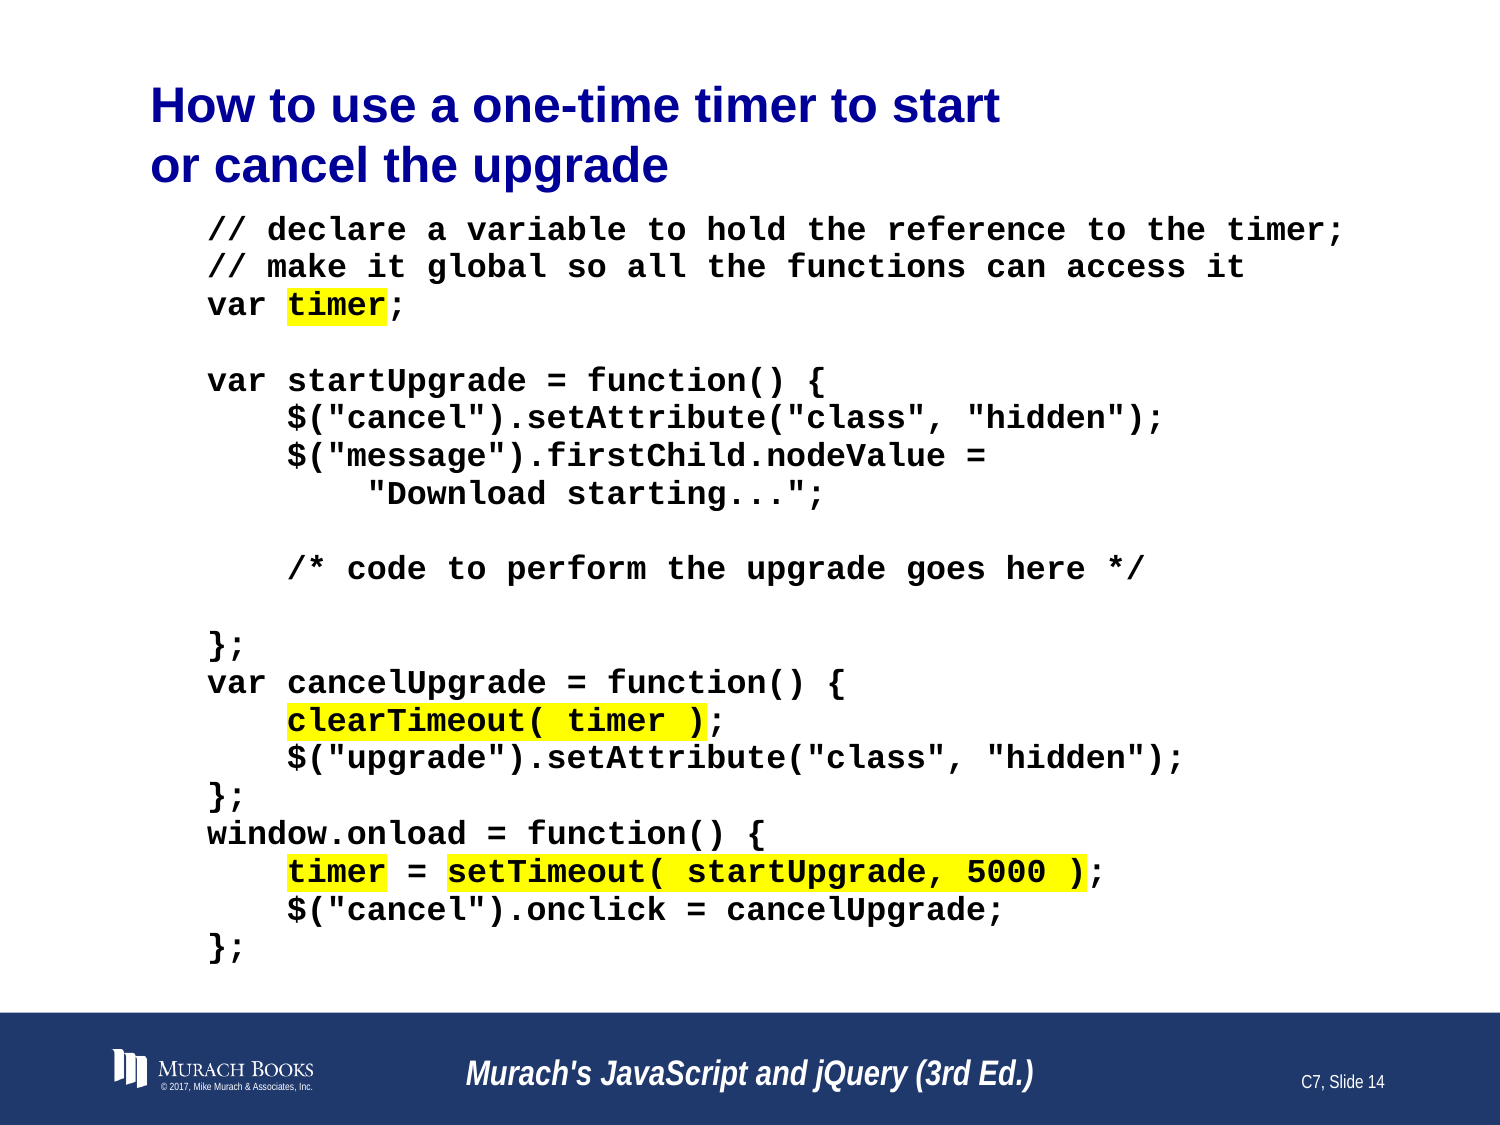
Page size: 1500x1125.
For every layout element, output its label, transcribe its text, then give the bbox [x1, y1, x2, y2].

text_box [149, 212, 1350, 1007]
footer © 2017, Mike Murach & Associates, Inc. [12, 1025, 463, 1100]
slide_number Murach's JavaScript and jQuery (3rd Ed.) [463, 1025, 1050, 1100]
slide_number C7, Slide 14 [1087, 1025, 1400, 1100]
title How to use a one-time timer to start or cancel the upgrade [150, 72, 1350, 194]
